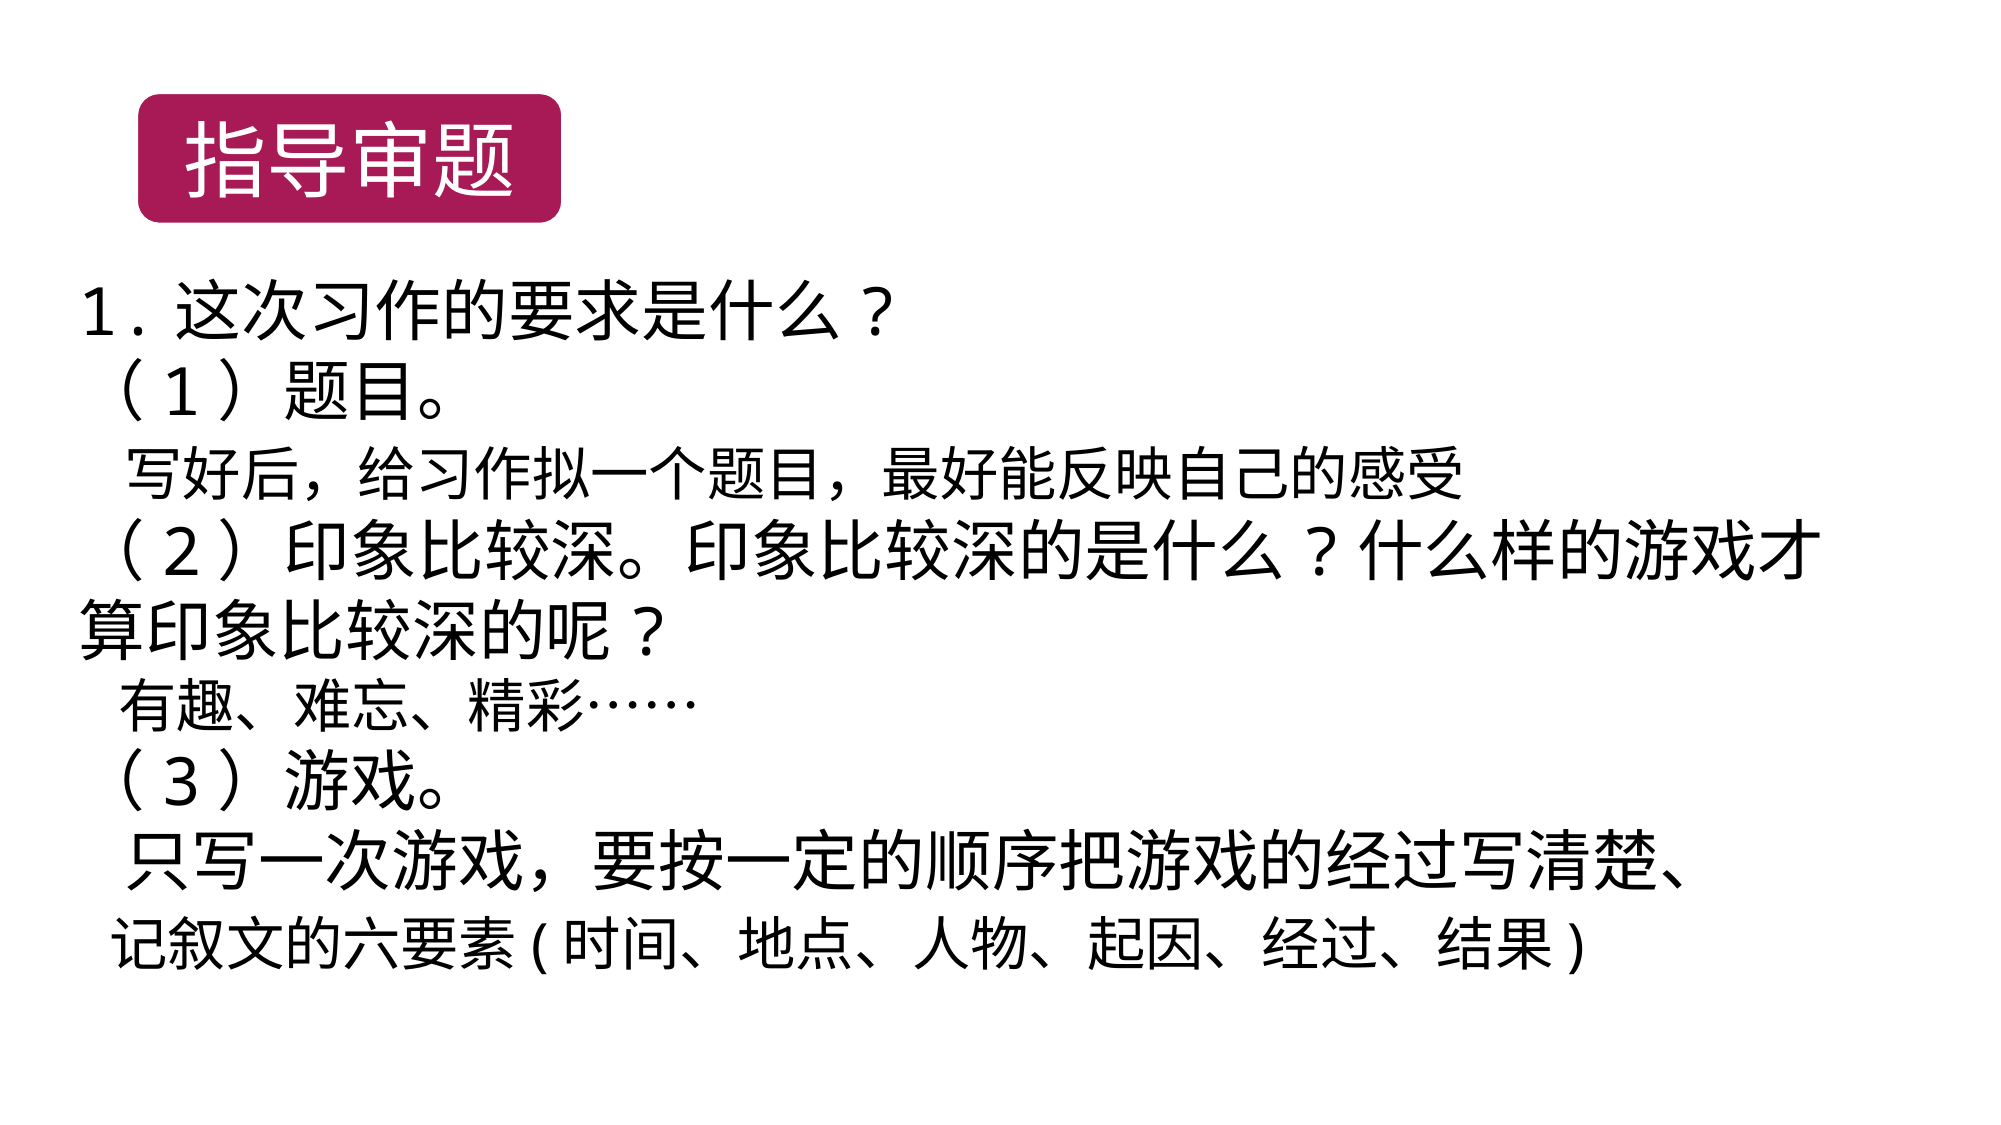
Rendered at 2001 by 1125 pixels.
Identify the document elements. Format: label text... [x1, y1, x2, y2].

text_box 指导审题 [137, 93, 562, 224]
text_box 1.这次习作的要求是什么? （1）题目。 写好后，给习作拟一个题目，最好能反映自己的感受 （2）印象比较深。印象比较深的是什么?什么样的游戏才算印象比较深的呢? 有趣、难忘、精彩…… （3）游戏。 只写一次游戏，要按一定的顺序把游戏的经过写清楚、 记叙文的六要素(时间、地点、人物、起因、经过、结果) [63, 261, 1878, 986]
